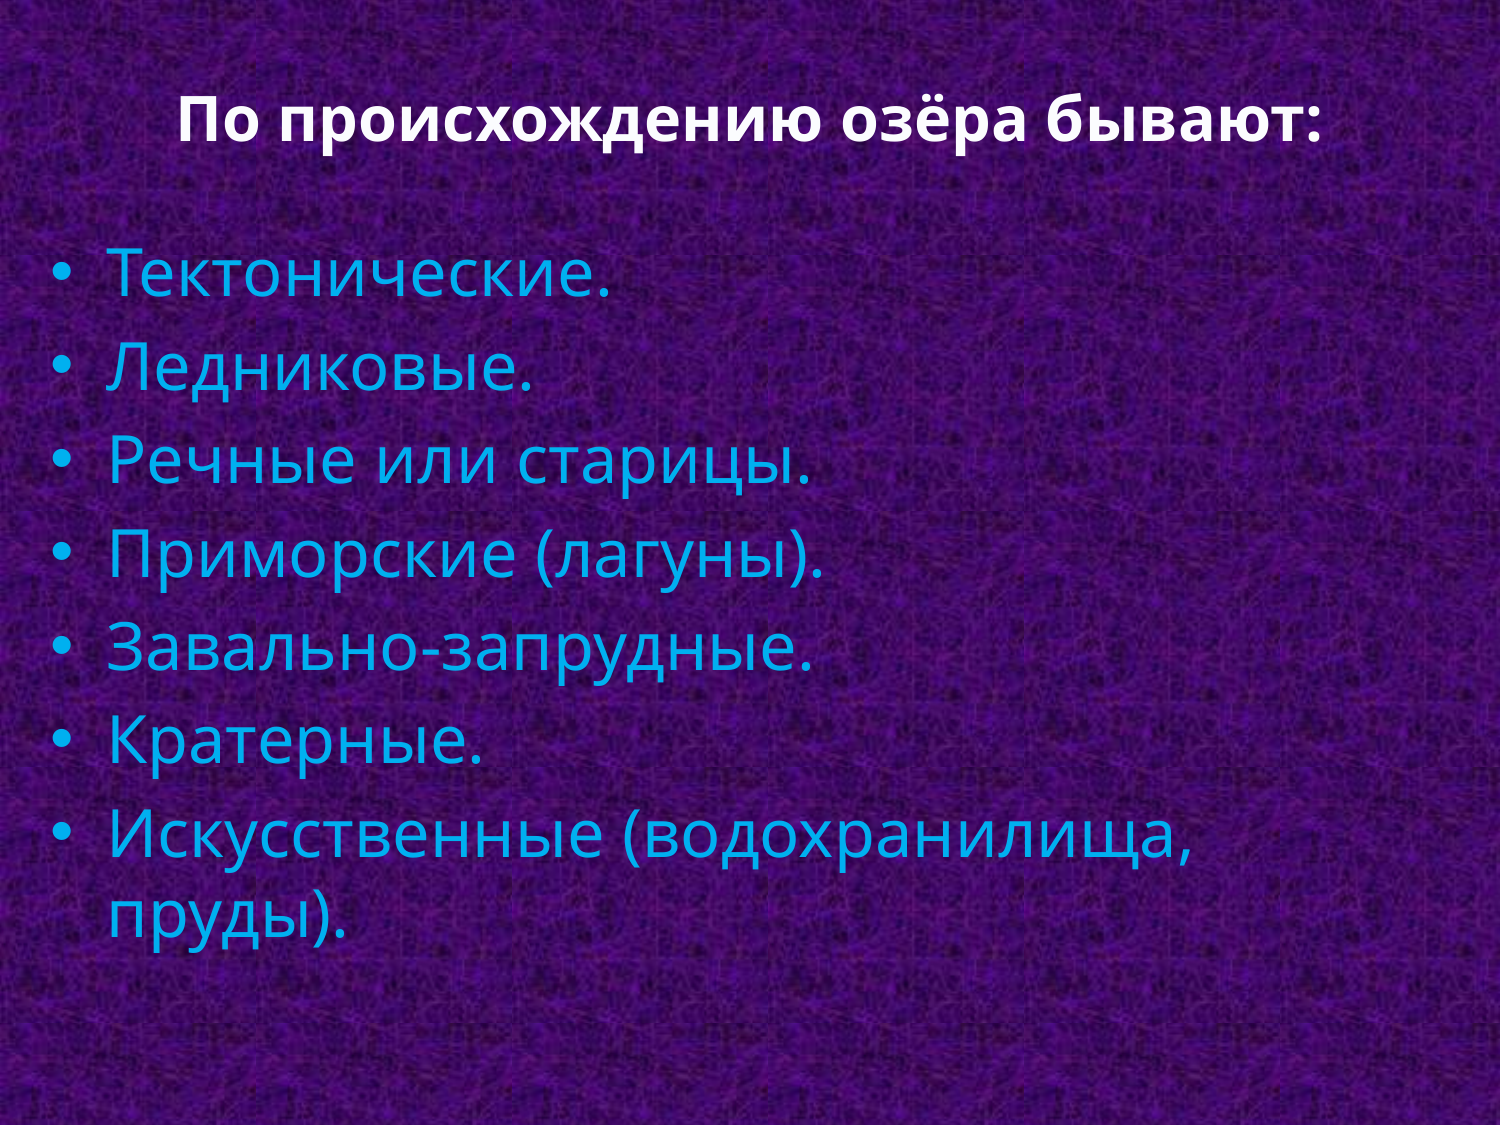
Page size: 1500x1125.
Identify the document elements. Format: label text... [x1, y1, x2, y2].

title По происхождению озёра бывают: [75, 45, 1425, 188]
list Тектонические. Ледниковые. Речные или старицы. Приморские (лагуны). Завально-запрудные. Кратерные. Искусственные (водохранилища, пруды). [35, 222, 1425, 1102]
picture [0, 0, 1500, 1125]
